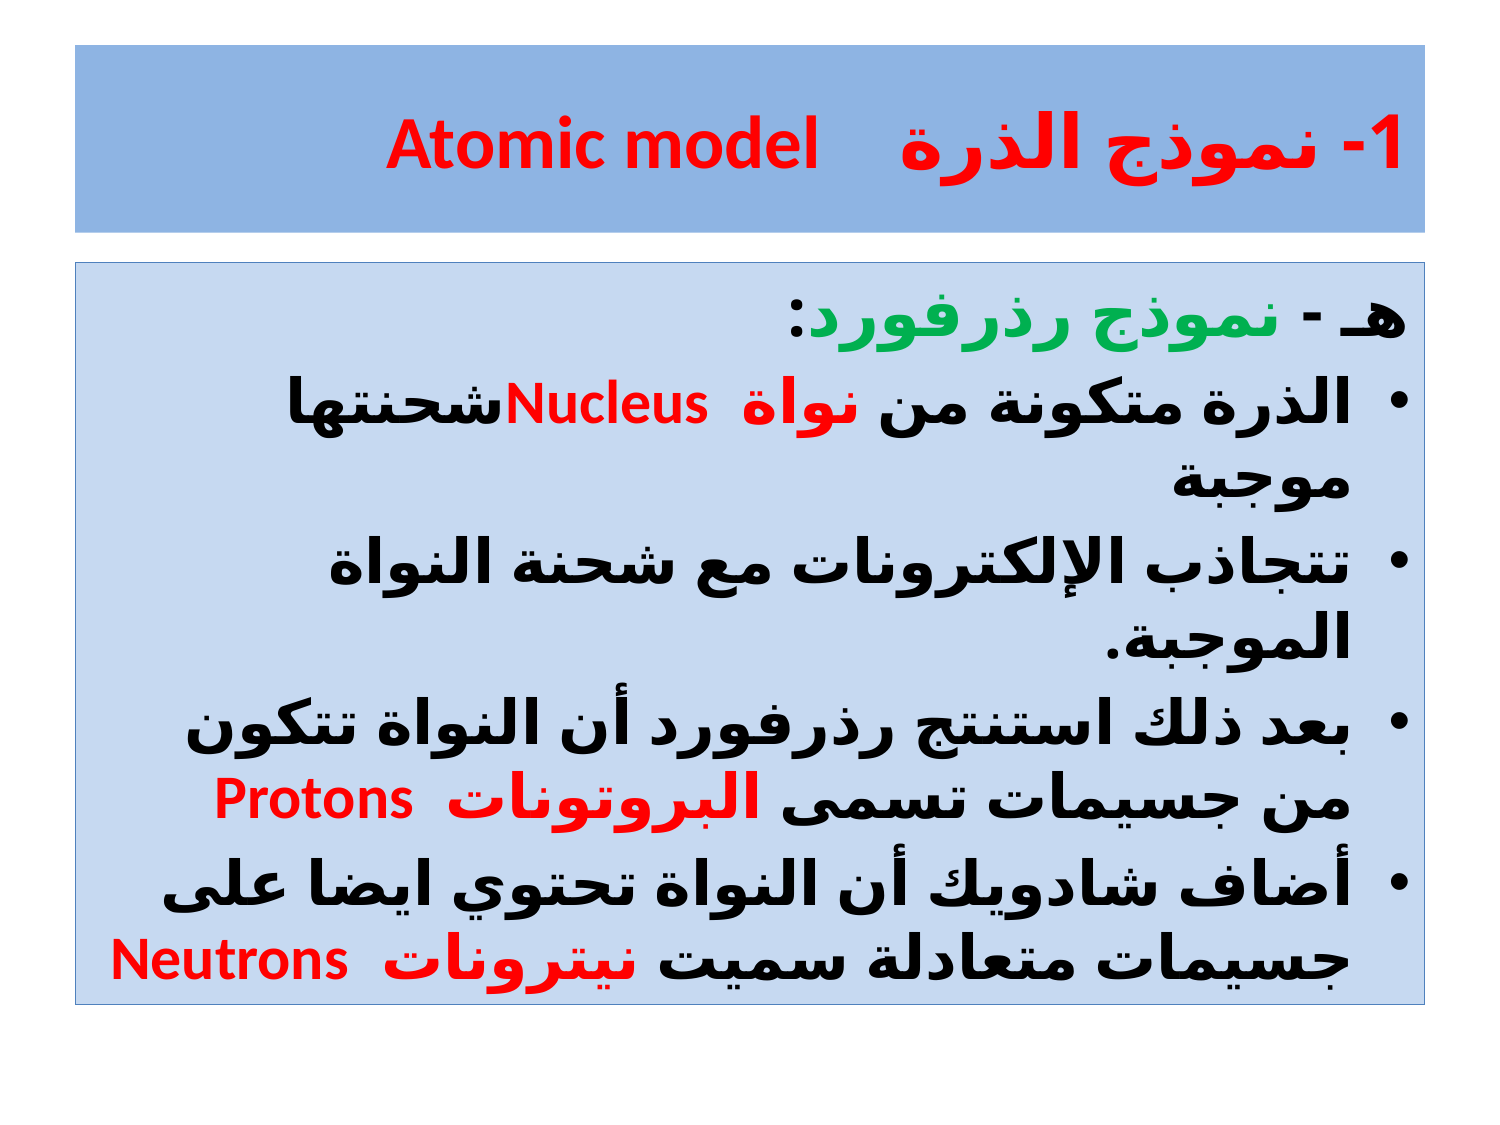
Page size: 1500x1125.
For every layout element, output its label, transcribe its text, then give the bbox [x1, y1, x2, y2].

list هـ - نموذج رذرفورد: الذرة متكونة من نواة Nucleusشحنتها موجبة تتجاذب الإلكترونات مع شحنة النواة الموجبة. بعد ذلك استنتج رذرفورد أن النواة تتكون من جسيمات تسمى البروتونات Protons أضاف شادويك أن النواة تحتوي ايضا على جسيمات متعادلة سميت نيترونات Neutrons [75, 262, 1425, 1005]
title 1- نموذج الذرة Atomic model [75, 45, 1425, 233]
